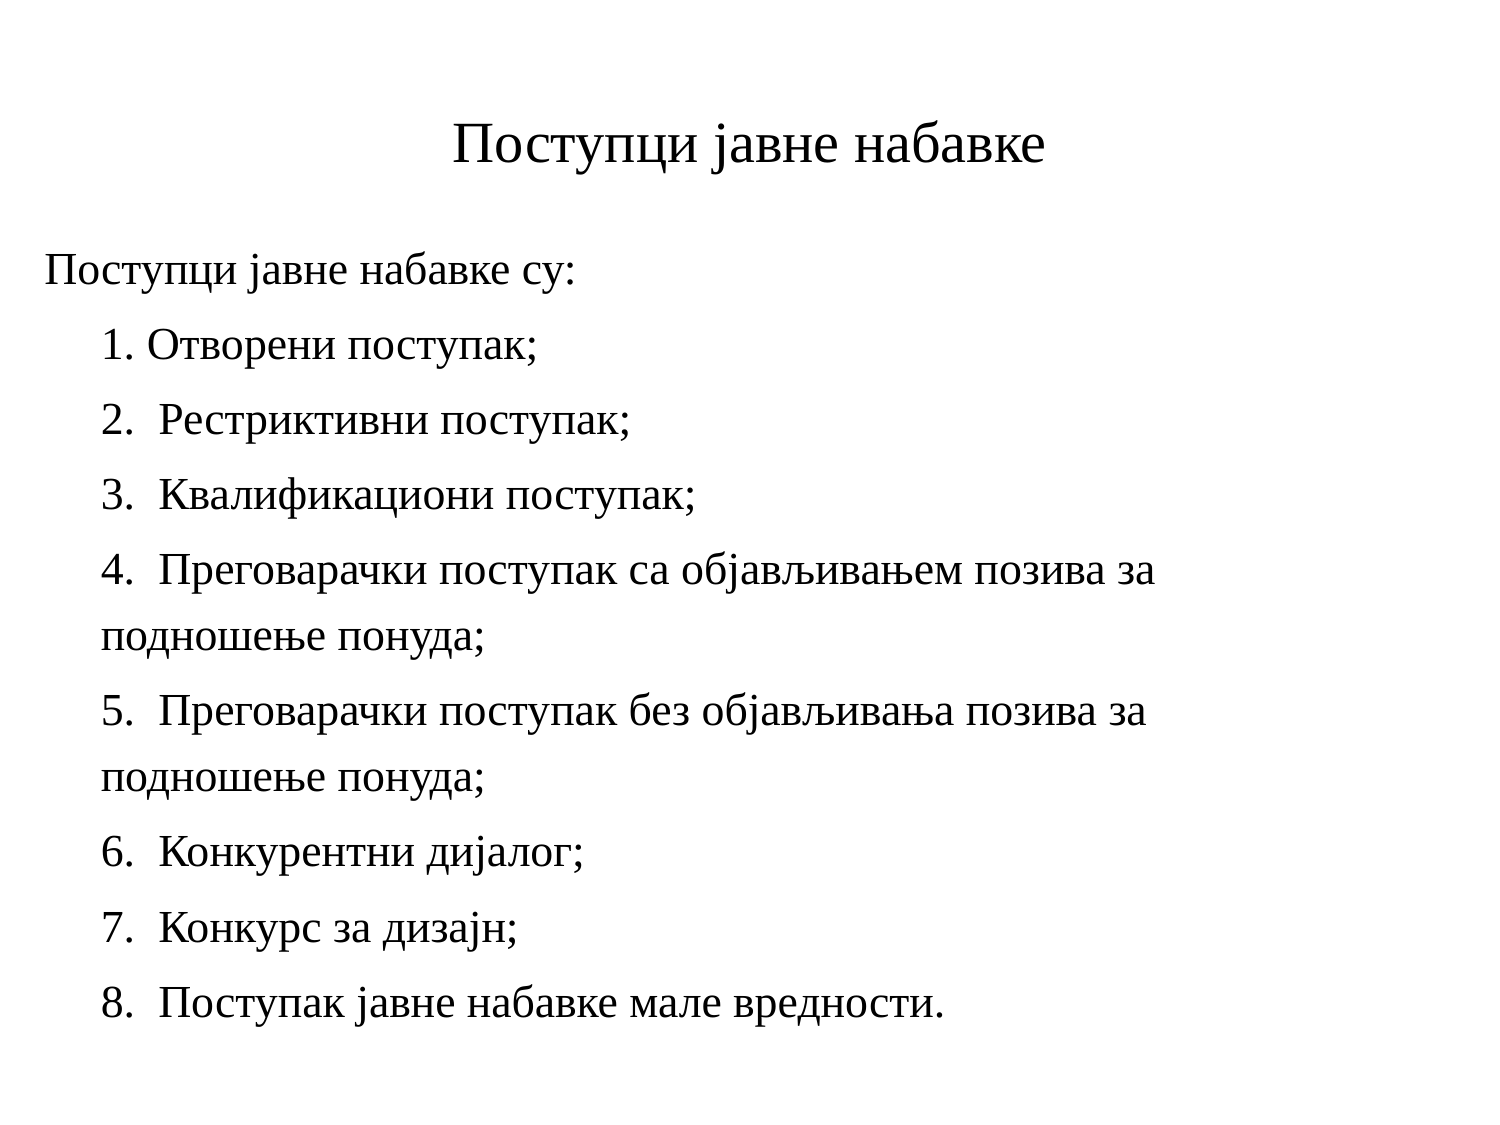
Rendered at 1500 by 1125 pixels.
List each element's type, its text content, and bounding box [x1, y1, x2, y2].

list Поступци јавне набавке су: 1. Отворени поступак; 2. Рестриктивни поступак; 3. Квалификациони поступак; 4. Преговарачки поступак са објављивањем позива за подношење понуда; 5. Преговарачки поступак без објављивања позива за подношење понуда; 6. Конкурентни дијалог; 7. Конкурс за дизајн; 8. Поступак јавне набавке мале вредности. [29, 219, 1459, 1083]
title Поступци јавне набавке [75, 45, 1425, 219]
